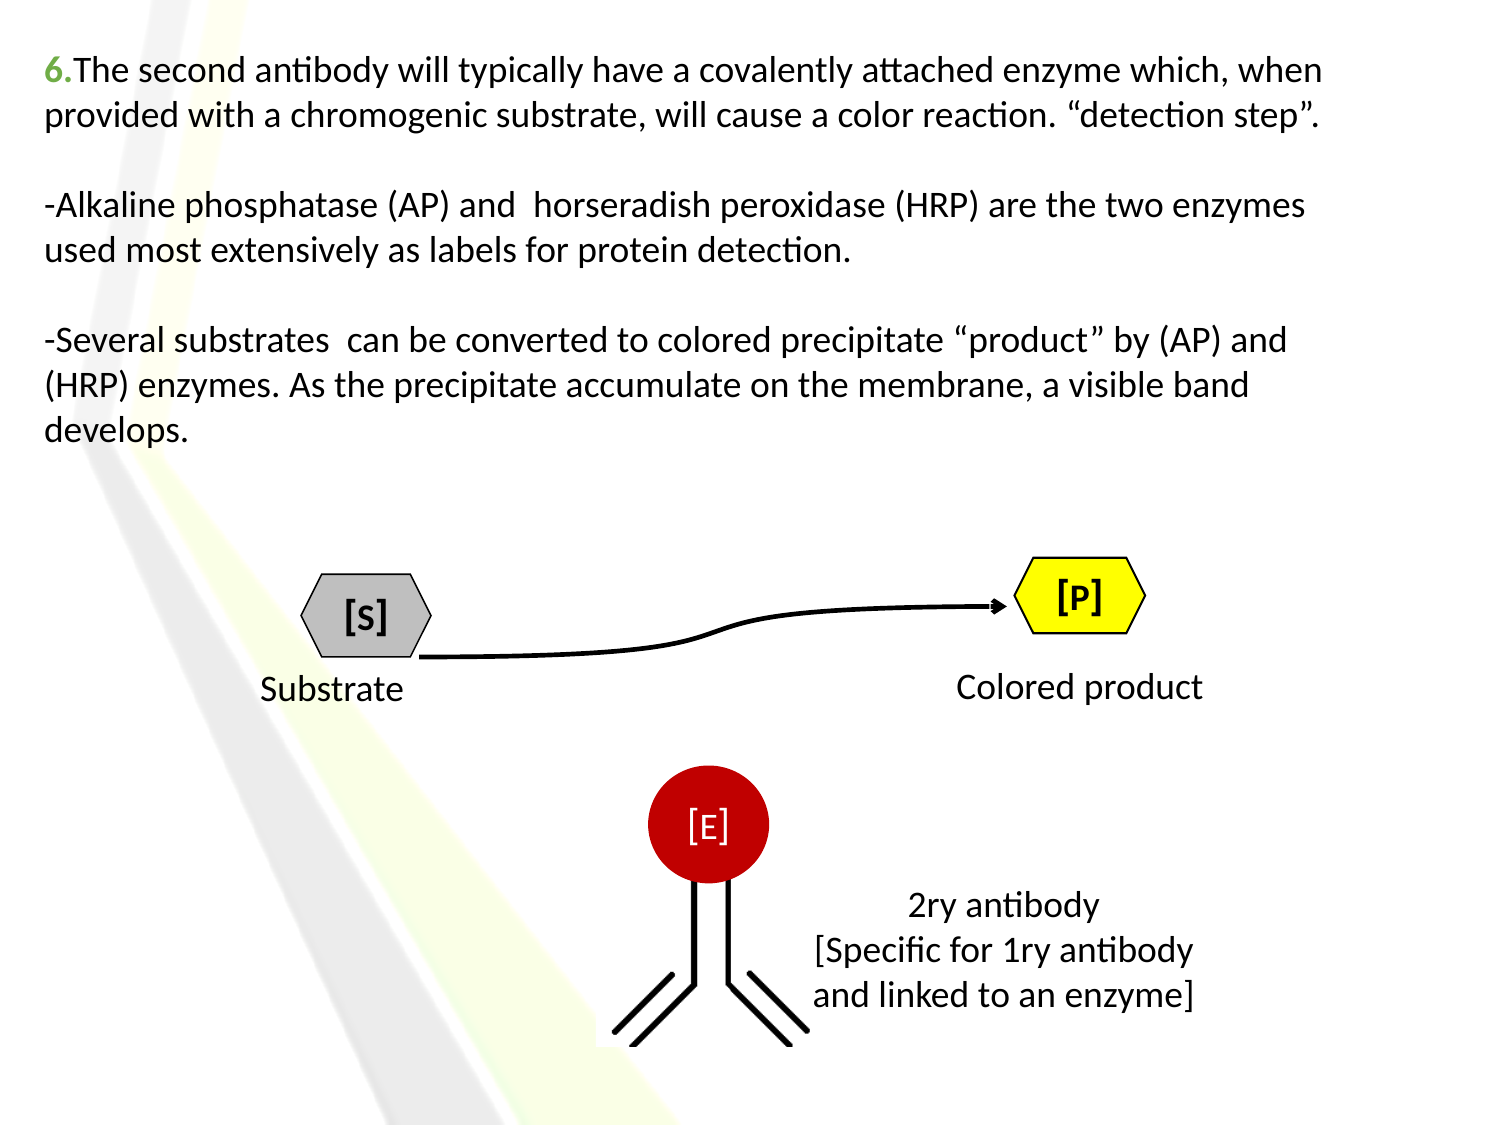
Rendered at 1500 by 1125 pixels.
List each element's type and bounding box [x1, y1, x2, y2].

text_box [687, 337, 739, 926]
picture [0, 0, 1500, 1125]
